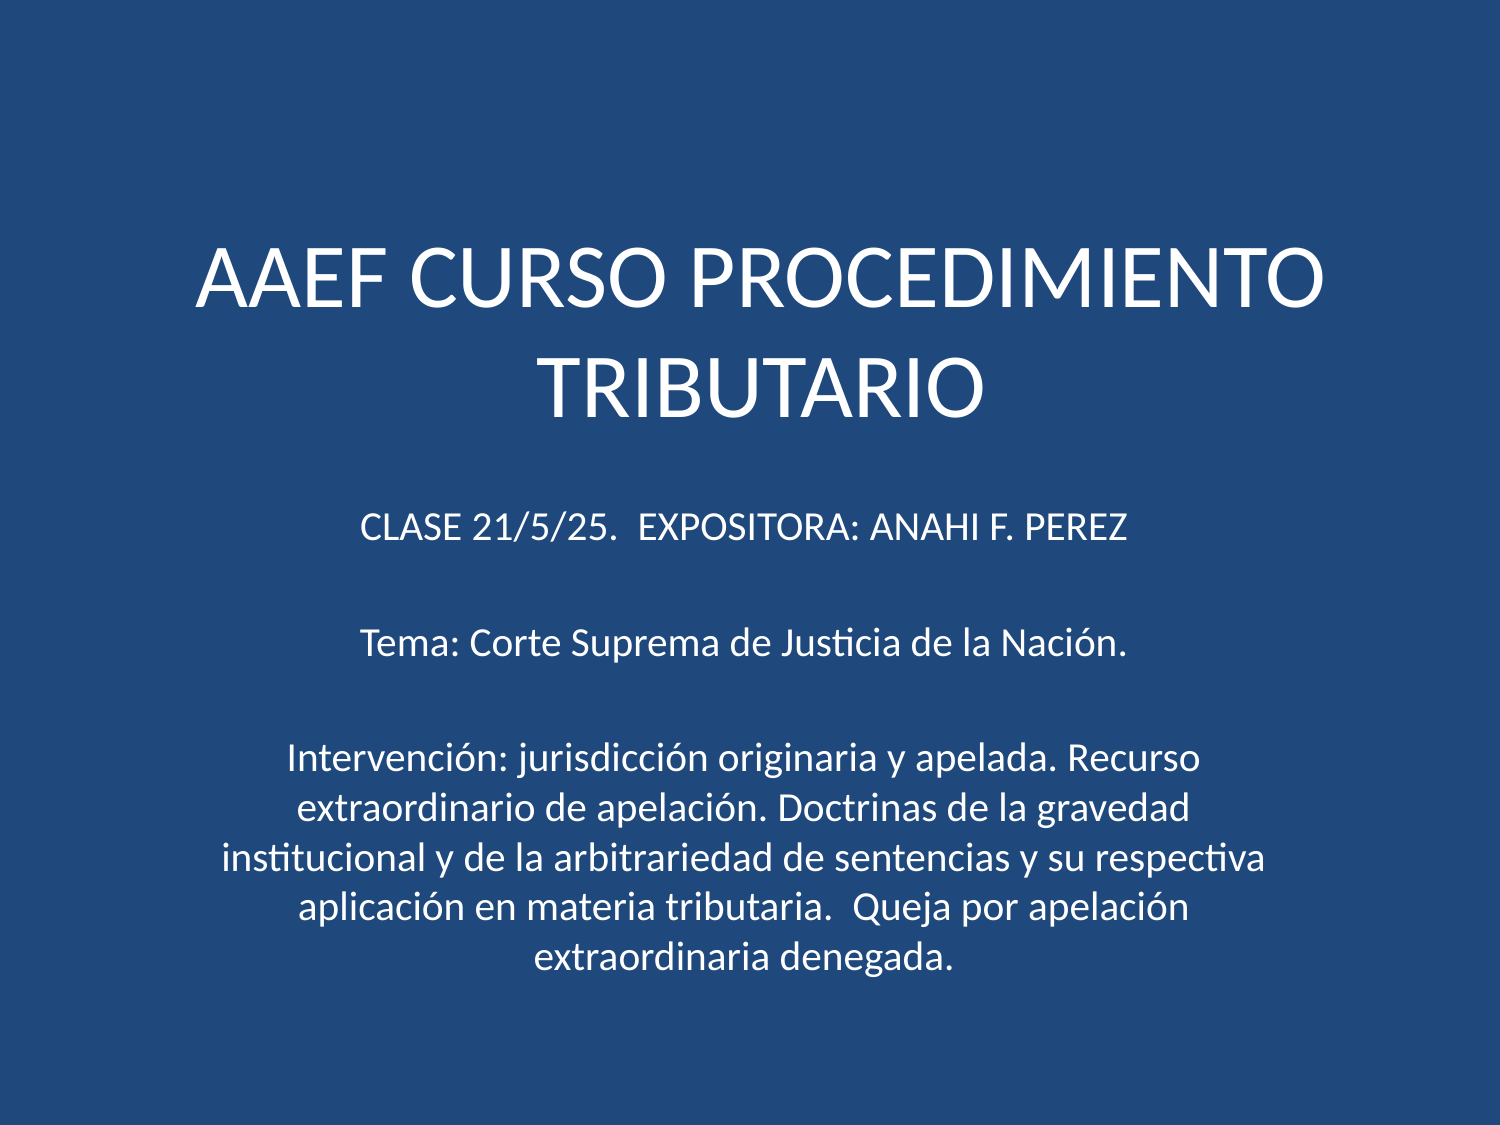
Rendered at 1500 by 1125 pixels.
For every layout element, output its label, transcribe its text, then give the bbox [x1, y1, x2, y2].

subtitle CLASE 21/5/25. EXPOSITORA: ANAHI F. PEREZ Tema: Corte Suprema de Justicia de la Nación. Intervención: jurisdicción originaria y apelada. Recurso extraordinario de apelación. Doctrinas de la gravedad institucional y de la arbitrariedad de sentencias y su respectiva aplicación en materia tributaria. Queja por apelación extraordinaria denegada. [183, 491, 1306, 988]
title AAEF CURSO PROCEDIMIENTO TRIBUTARIO [112, 196, 1412, 457]
